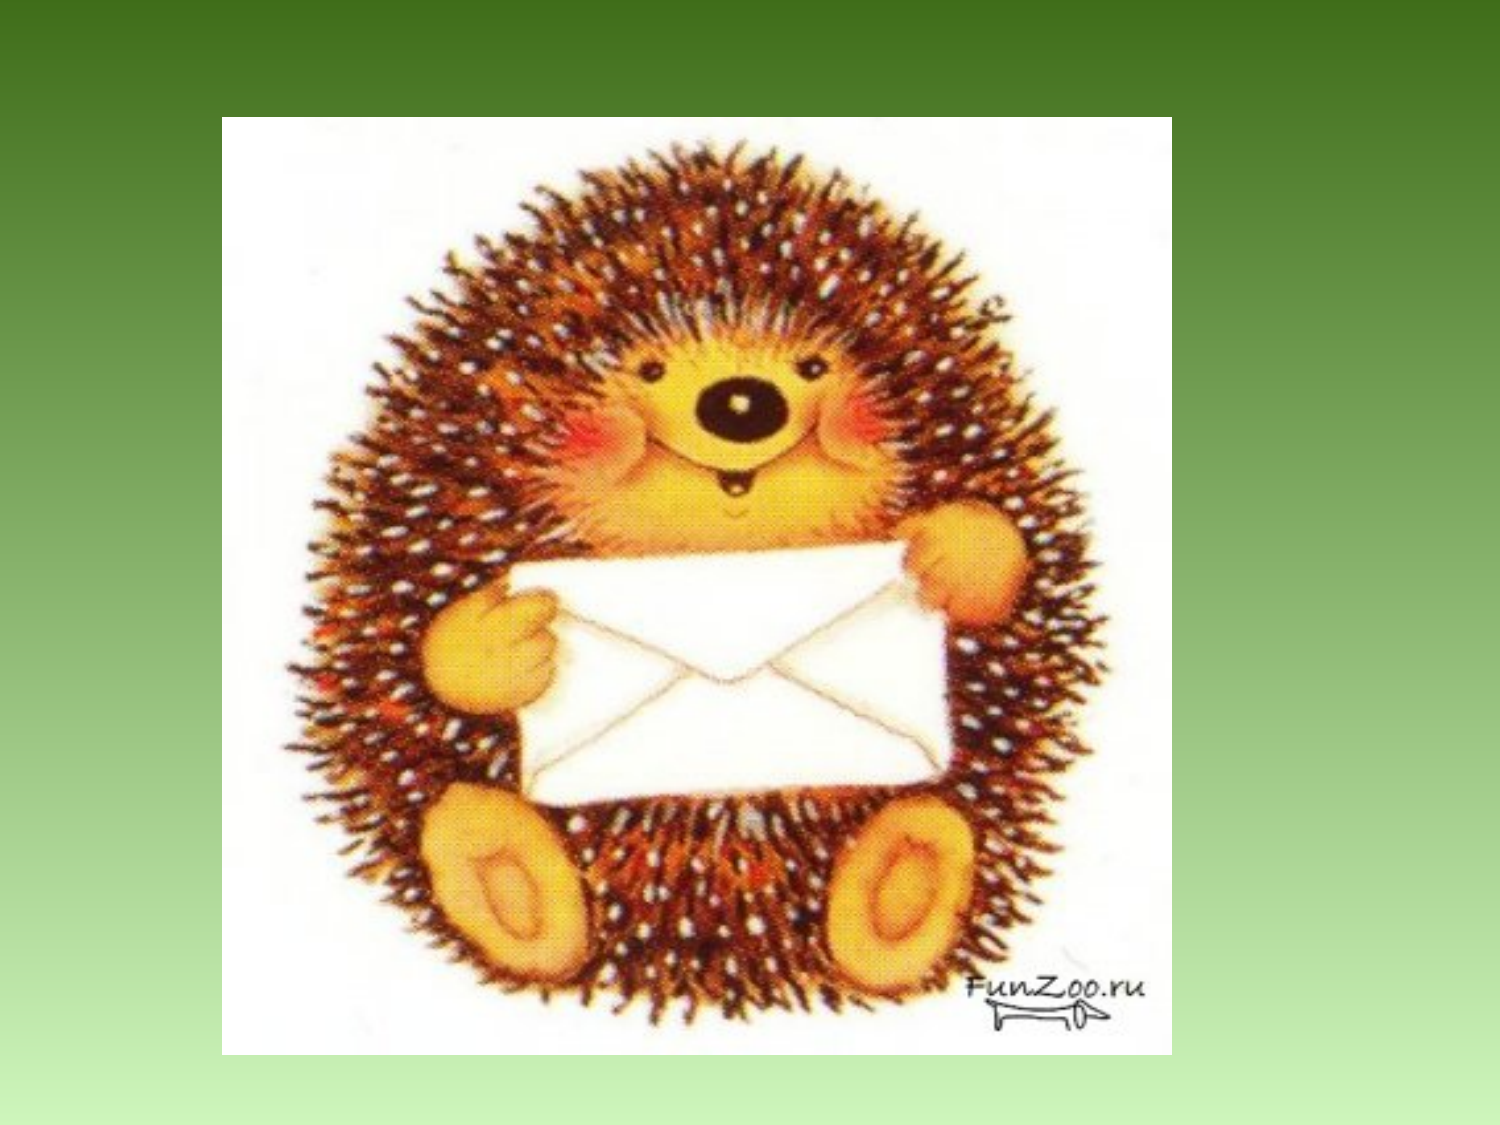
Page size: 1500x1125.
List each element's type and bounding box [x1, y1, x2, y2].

picture [222, 116, 1173, 1055]
